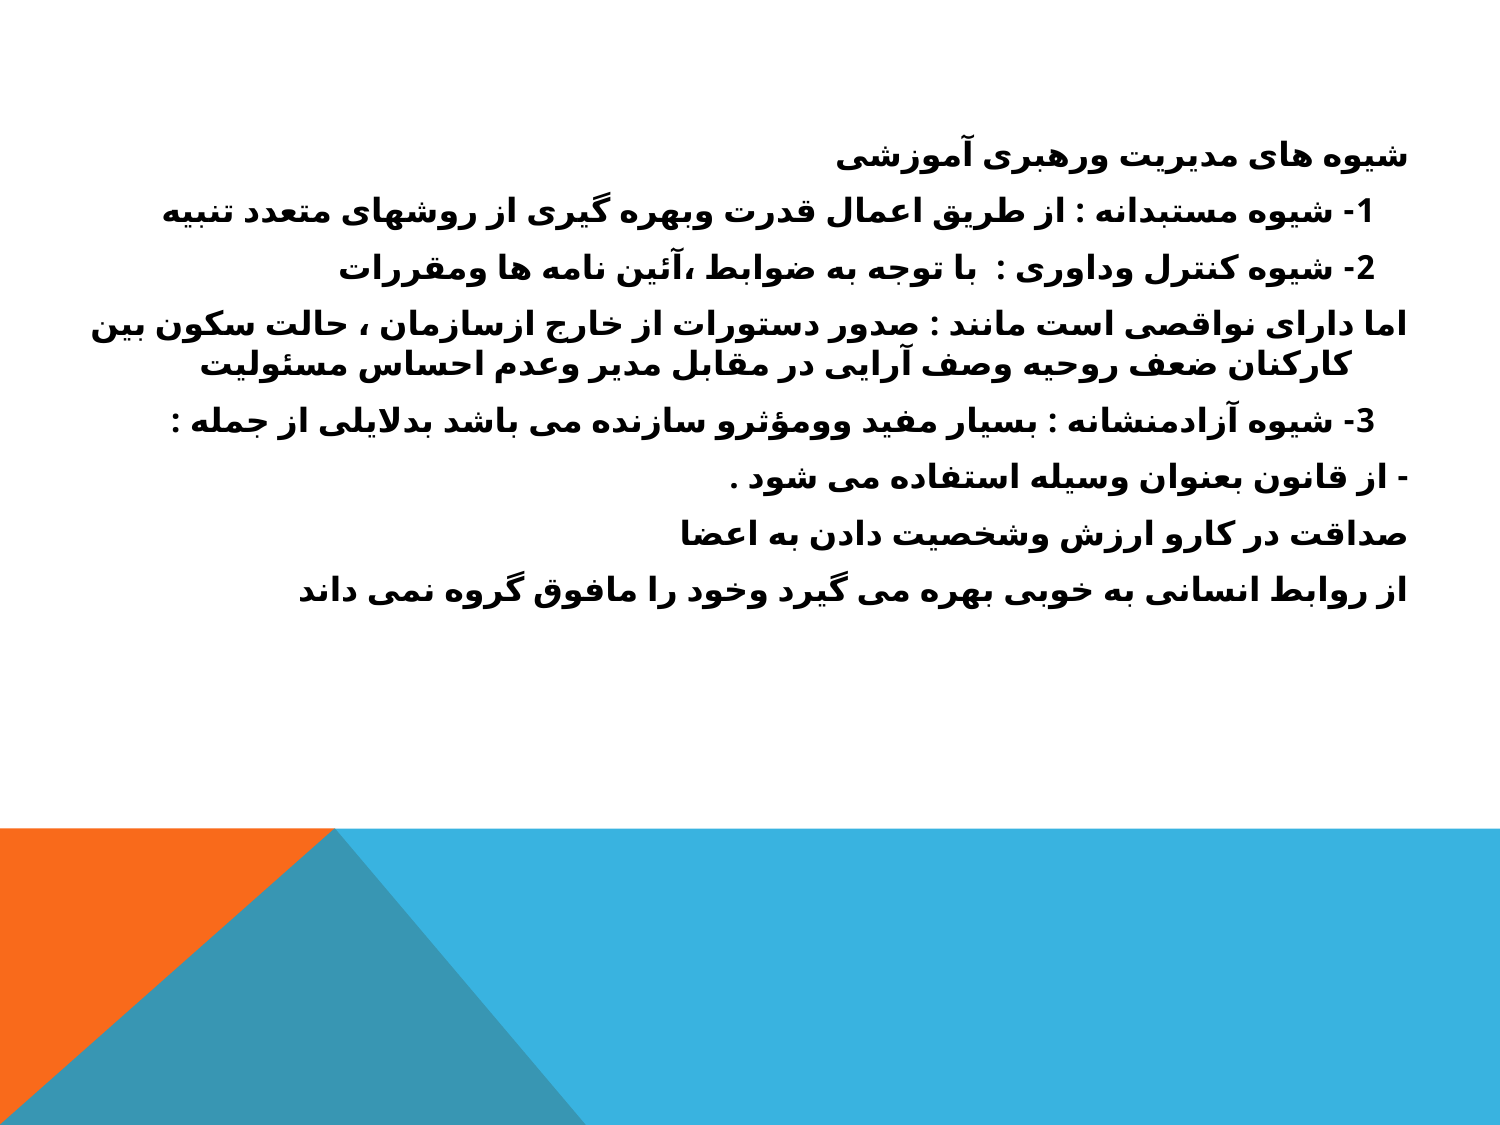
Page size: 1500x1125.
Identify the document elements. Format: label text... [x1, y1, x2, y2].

list شیوه های مدیریت ورهبری آموزشی 1- شیوه مستبدانه : از طریق اعمال قدرت وبهره گیری از روشهای متعدد تنبیه 2- شیوه کنترل وداوری : با توجه به ضوابط ،آئین نامه ها ومقررات اما دارای نواقصی است مانند : صدور دستورات از خارج ازسازمان ، حالت سکون بین کارکنان ضعف روحیه وصف آرایی در مقابل مدیر وعدم احساس مسئولیت 3- شیوه آزادمنشانه : بسیار مفید وومؤثرو سازنده می باشد بدلایلی از جمله : - از قانون بعنوان وسیله استفاده می شود . صداقت در کارو ارزش وشخصیت دادن به اعضا از روابط انسانی به خوبی بهره می گیرد وخود را مافوق گروه نمی داند [75, 125, 1425, 1005]
